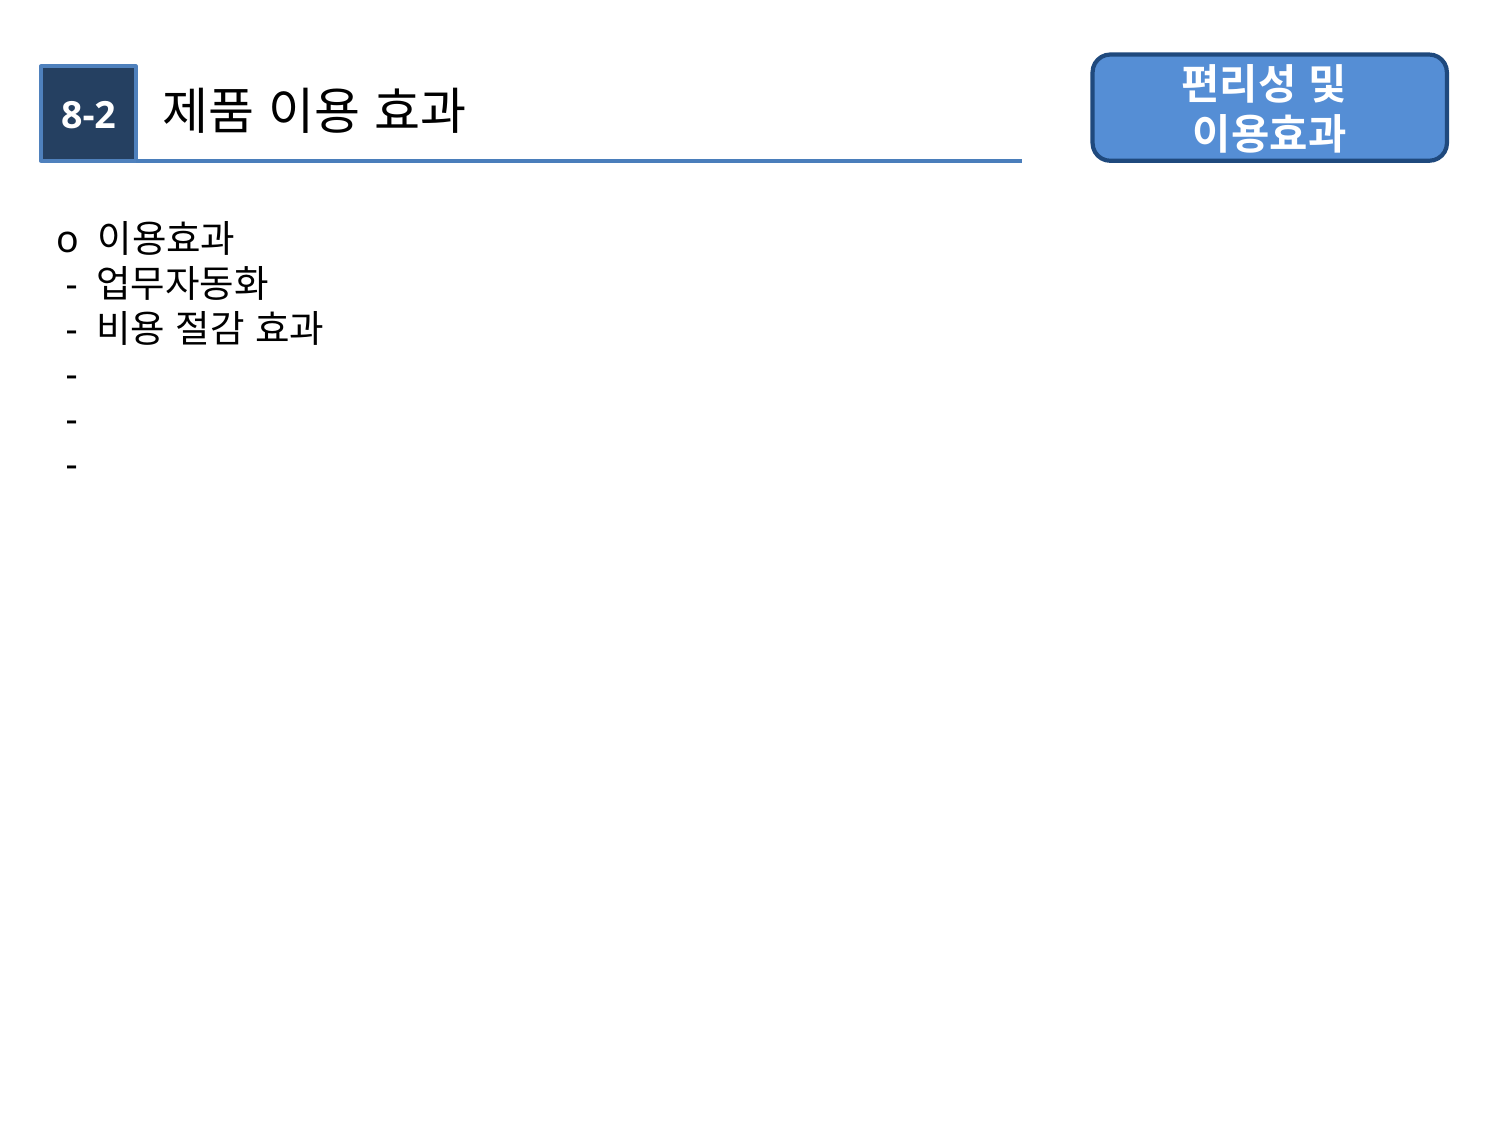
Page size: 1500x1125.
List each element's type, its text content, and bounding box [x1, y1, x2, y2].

text_box 편리성 및 이용효과 [1090, 52, 1450, 163]
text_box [40, 66, 1022, 162]
text_box o 이용효과 - 업무자동화 - 비용 절감 효과 - - - [41, 208, 1353, 493]
